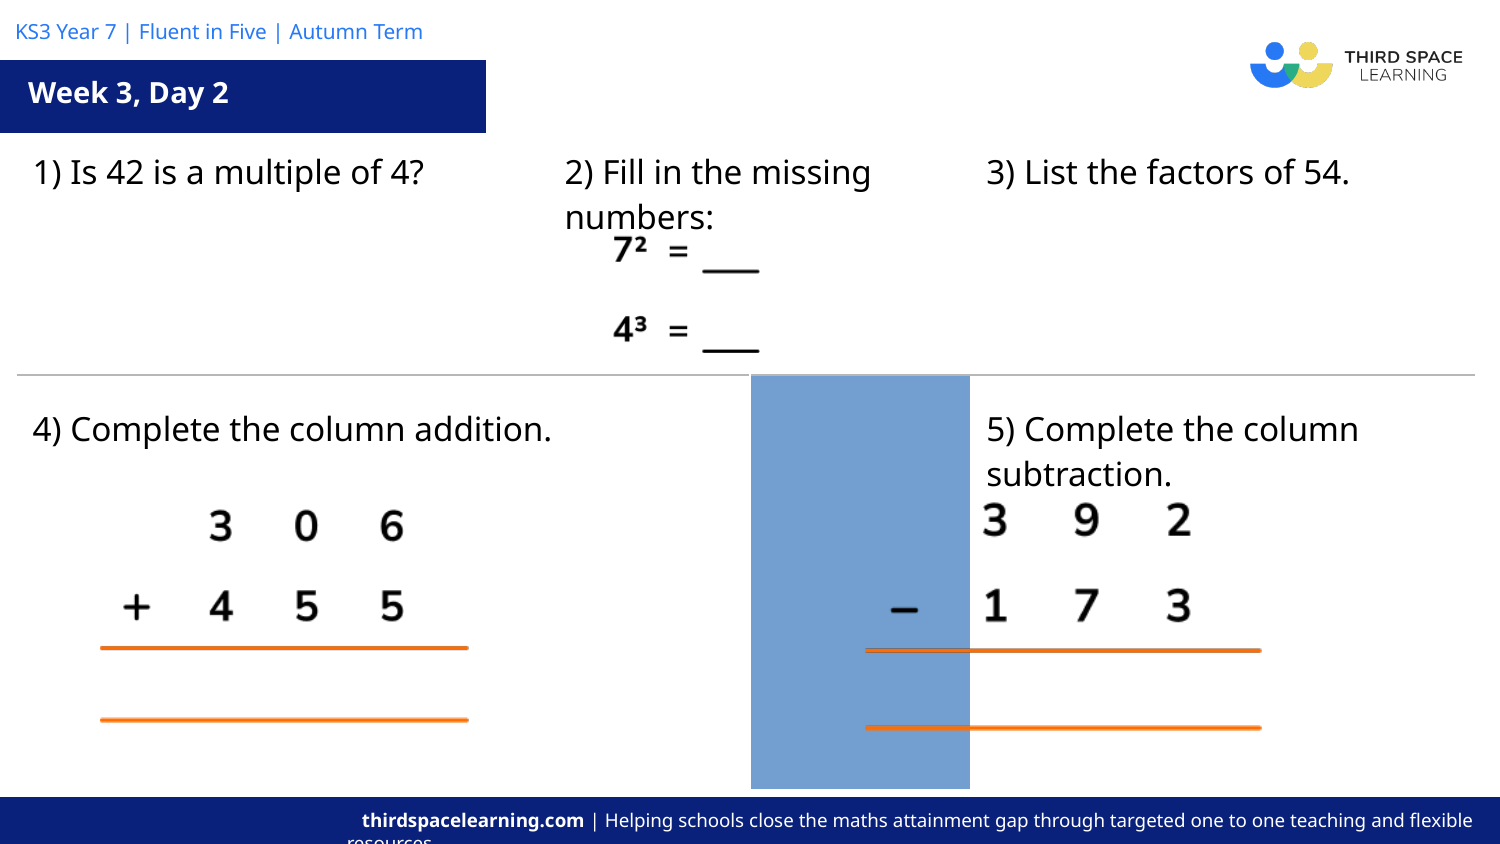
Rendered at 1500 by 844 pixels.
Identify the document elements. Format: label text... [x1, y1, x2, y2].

table_header 3) List the factors of 54. [972, 142, 1474, 374]
table_cell 4) Complete the column addition. [19, 376, 749, 788]
picture [864, 490, 1264, 732]
picture [611, 226, 760, 355]
picture [99, 498, 471, 723]
table_header 2) Fill in the missing numbers: [550, 142, 970, 374]
table_cell 5) Complete the column subtraction. [972, 376, 1474, 788]
text_box Week 3, Day 2 [13, 59, 383, 125]
picture [1250, 33, 1465, 99]
table_header 1) Is 42 is a multiple of 4? [19, 142, 549, 374]
